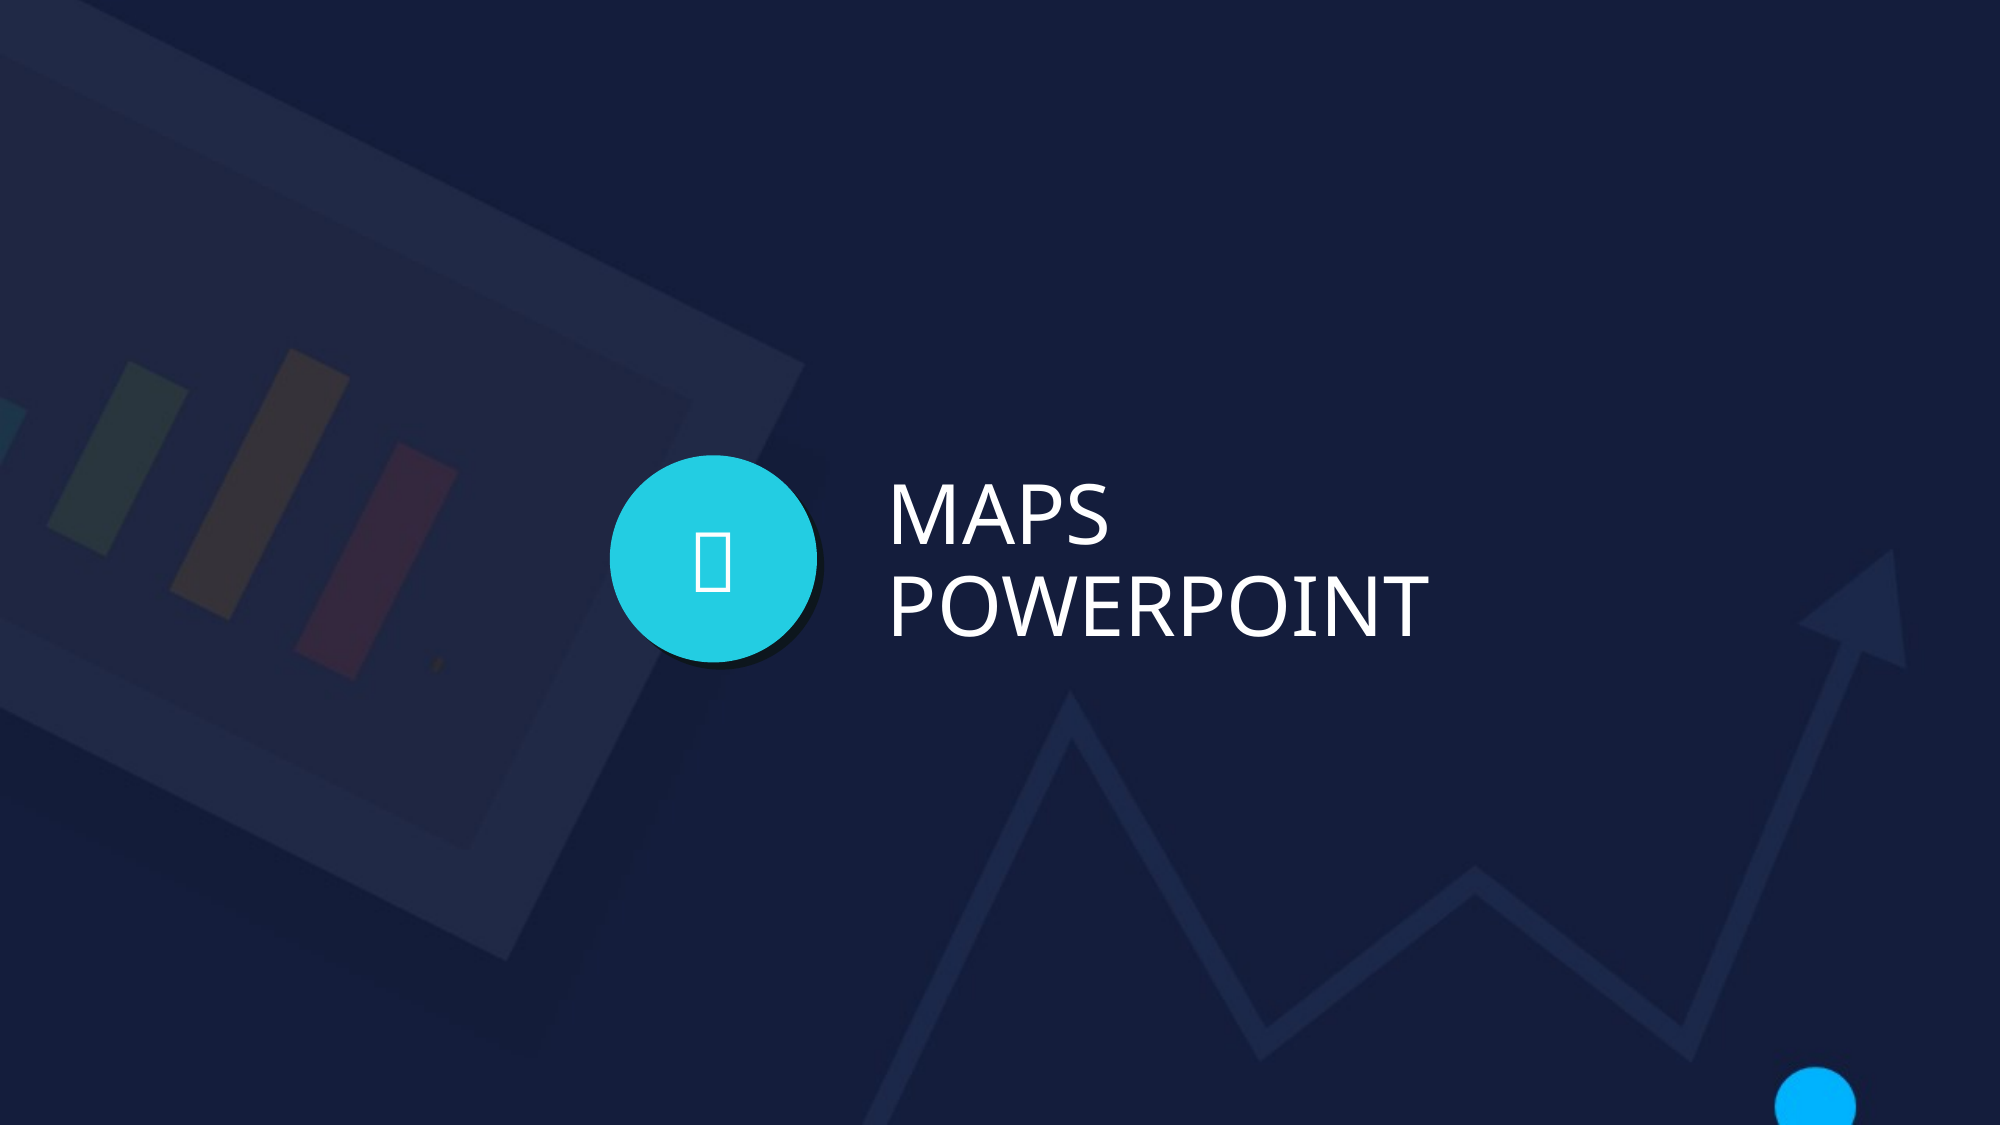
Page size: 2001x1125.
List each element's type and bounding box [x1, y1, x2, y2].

text_box [609, 455, 825, 670]
picture [0, 0, 2000, 1125]
